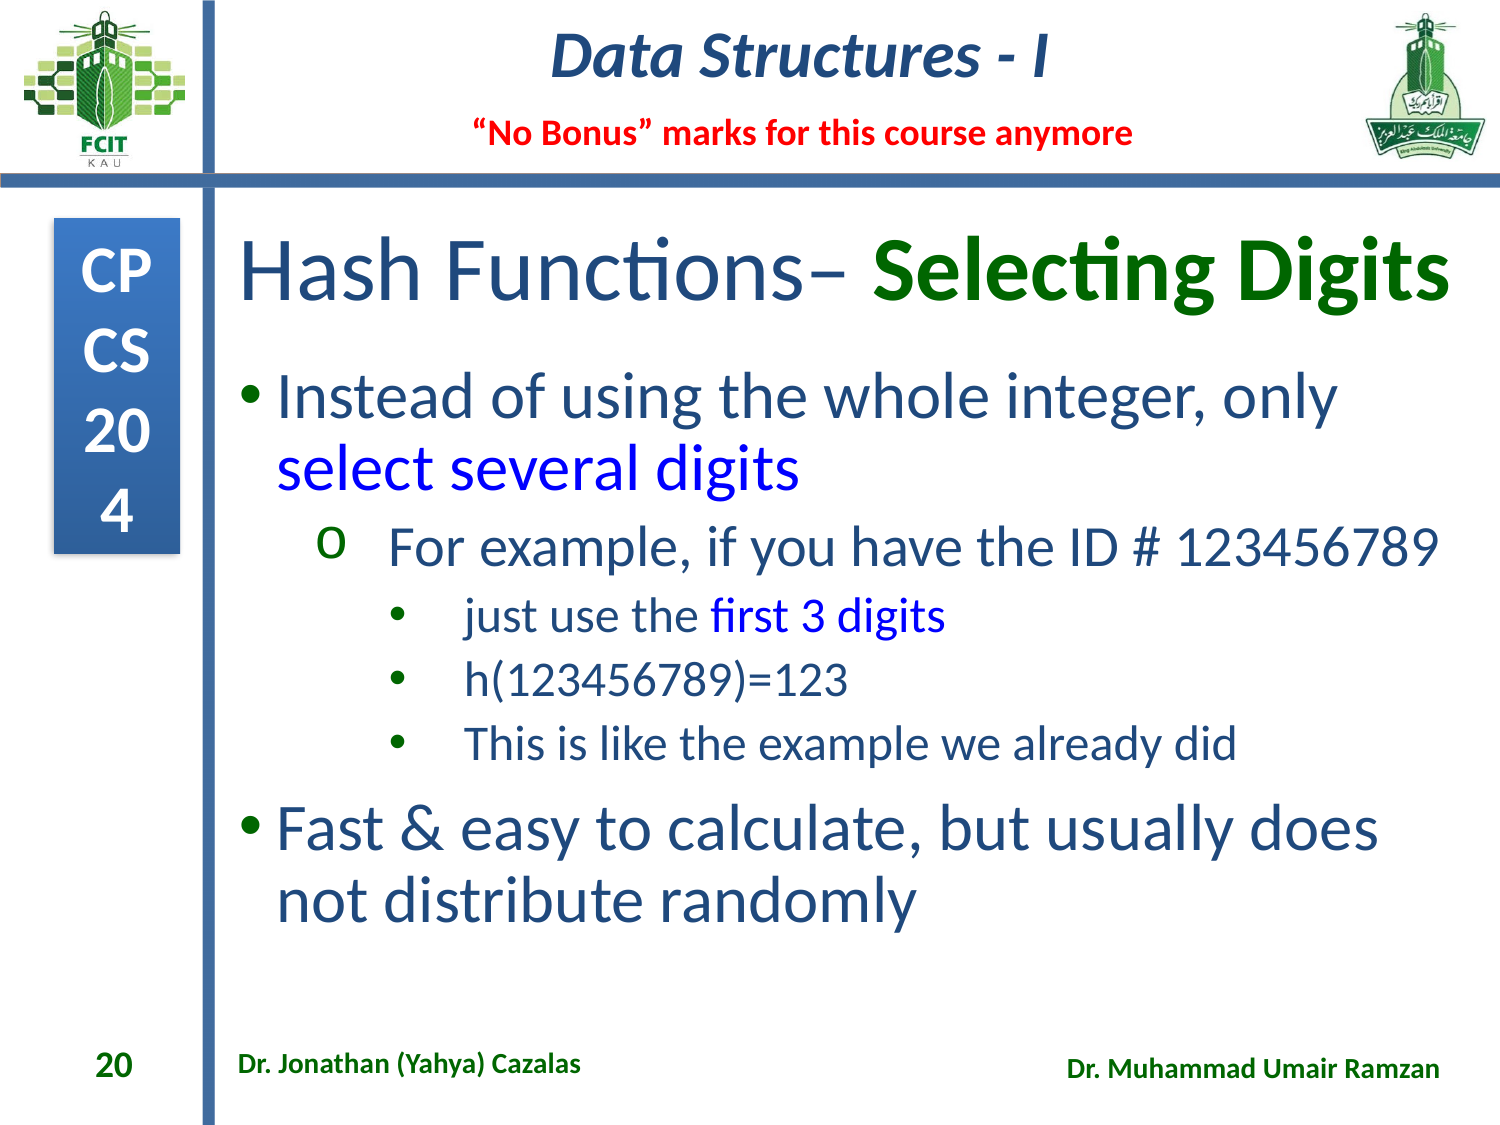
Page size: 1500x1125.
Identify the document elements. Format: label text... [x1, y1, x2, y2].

picture [1361, 11, 1487, 162]
title Hash Functions– Selecting Digits [223, 204, 1484, 337]
picture [24, 6, 185, 167]
list Instead of using the whole integer, only select several digits For example, if you have the ID # 123456789 just use the first 3 digits h(123456789)=123 This is like the example we already did Fast & easy to calculate, but usually does not distribute randomly [223, 353, 1484, 1014]
slide_number 20 [35, 1032, 193, 1092]
